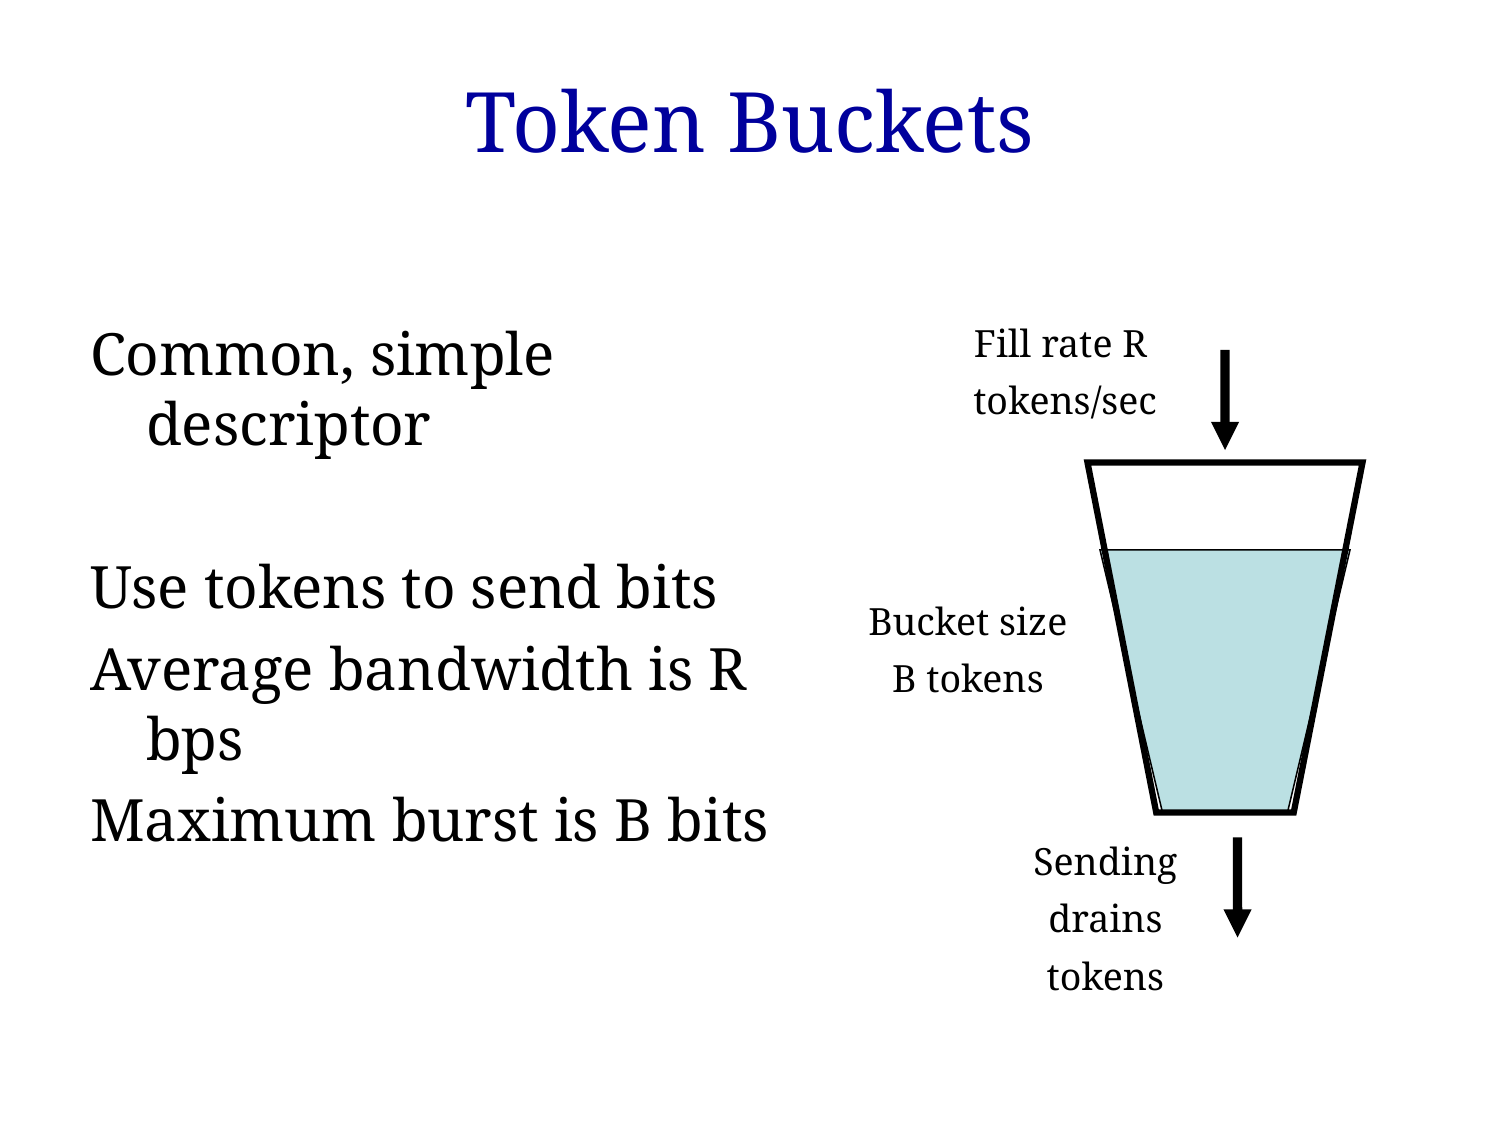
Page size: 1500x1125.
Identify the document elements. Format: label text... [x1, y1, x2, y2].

title Token Buckets [74, 47, 1426, 191]
list Common, simple descriptor Use tokens to send bits Average bandwidth is R bps Maximum burst is B bits [74, 309, 838, 994]
text_box [1100, 549, 1122, 643]
text_box [1328, 549, 1351, 643]
text_box Bucket size B tokens [853, 590, 1083, 708]
text_box [1218, 349, 1232, 451]
text_box Fill rate R tokens/sec [958, 312, 1173, 430]
text_box [1087, 462, 1363, 813]
text_box [1231, 837, 1244, 938]
text_box Sending drains tokens [1018, 830, 1193, 1005]
